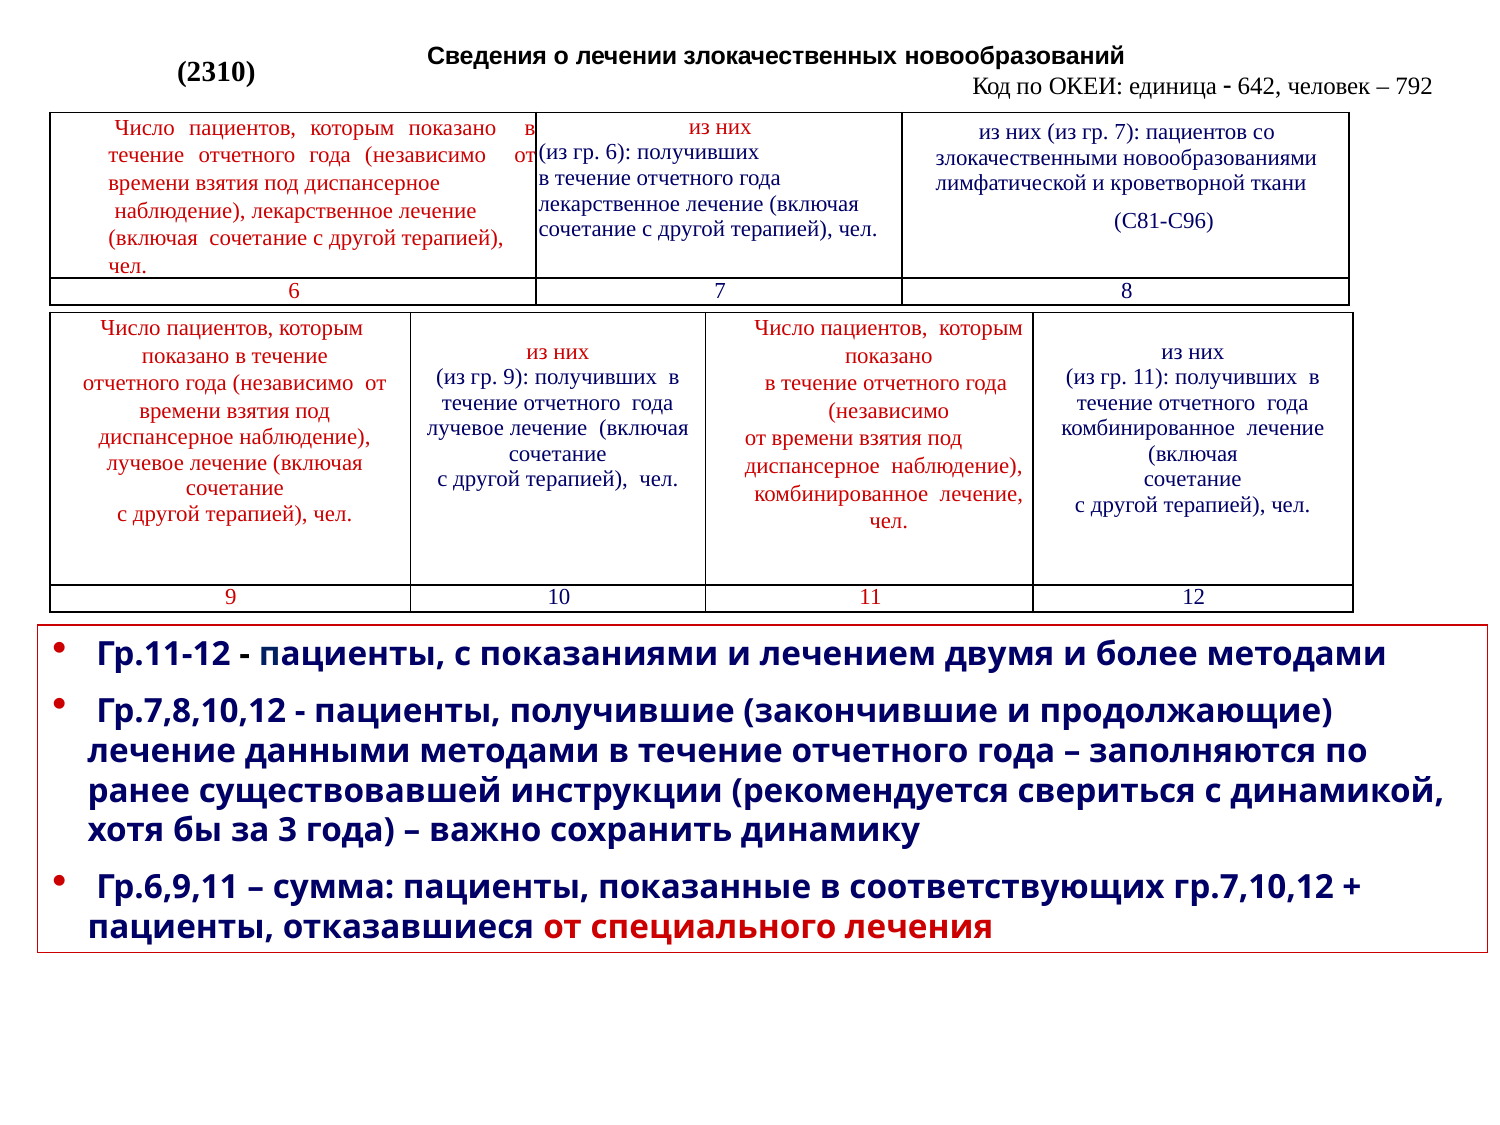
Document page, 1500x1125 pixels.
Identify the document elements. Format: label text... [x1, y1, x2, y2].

table_cell 11 [706, 586, 1032, 611]
table_header из них (из гр. 6): получивших в течение отчетного года лекарственное лечение (включая сочетание с другой терапией), чел. [537, 113, 901, 277]
text_box Сведения о лечении злокачественных новообразований Код по ОКЕИ: единица  642, человек – 792 [424, 37, 1451, 100]
table_cell 12 [1034, 586, 1352, 611]
table_cell 7 [537, 279, 901, 304]
table_header Число пациентов, которым показано в течение отчетного года (независимо от времени взятия под диспансерное наблюдение), комбинированное лечение, чел. [706, 313, 1032, 584]
table_header из них (из гр. 11): получивших в течение отчетного года комбинированное лечение (включая сочетание с другой терапией), чел. [1034, 313, 1352, 584]
table_cell 8 [903, 279, 1348, 304]
table_header из них (из гр. 7): пациентов со злокачественными новообразованиями лимфатической и кроветворной ткани (С81-С96) [903, 113, 1348, 277]
table_header из них (из гр. 9): получивших в течение отчетного года лучевое лечение (включая сочетание с другой терапией), чел. [411, 313, 705, 584]
table_cell 6 [51, 279, 535, 304]
table_header Число пациентов, которым показано в течение отчетного года (независимо от времени взятия под диспансерное наблюдение), лекарственное лечение (включая сочетание с другой терапией), чел. [51, 113, 535, 277]
text_box (2310) [174, 50, 258, 88]
table_cell 9 [51, 586, 410, 611]
table_cell 10 [411, 586, 705, 611]
text_box Гр.11-12 - пациенты, с показаниями и лечением двумя и более методами Гр.7,8,10,12 - пациенты, получившие (закончившие и продолжающие) лечение данными методами в течение отчетного года – заполняются по ранее существовавшей инструкции (рекомендуется свериться с динамикой, хотя бы за 3 года) – важно сохранить динамику Гр.6,9,11 – сумма: пациенты, показанные в соответствующих гр.7,10,12 + пациенты, отказавшиеся от специального лечения [37, 624, 1488, 953]
table_header Число пациентов, которым показано в течение отчетного года (независимо от времени взятия под диспансерное наблюдение), лучевое лечение (включая сочетание с другой терапией), чел. [51, 313, 410, 584]
